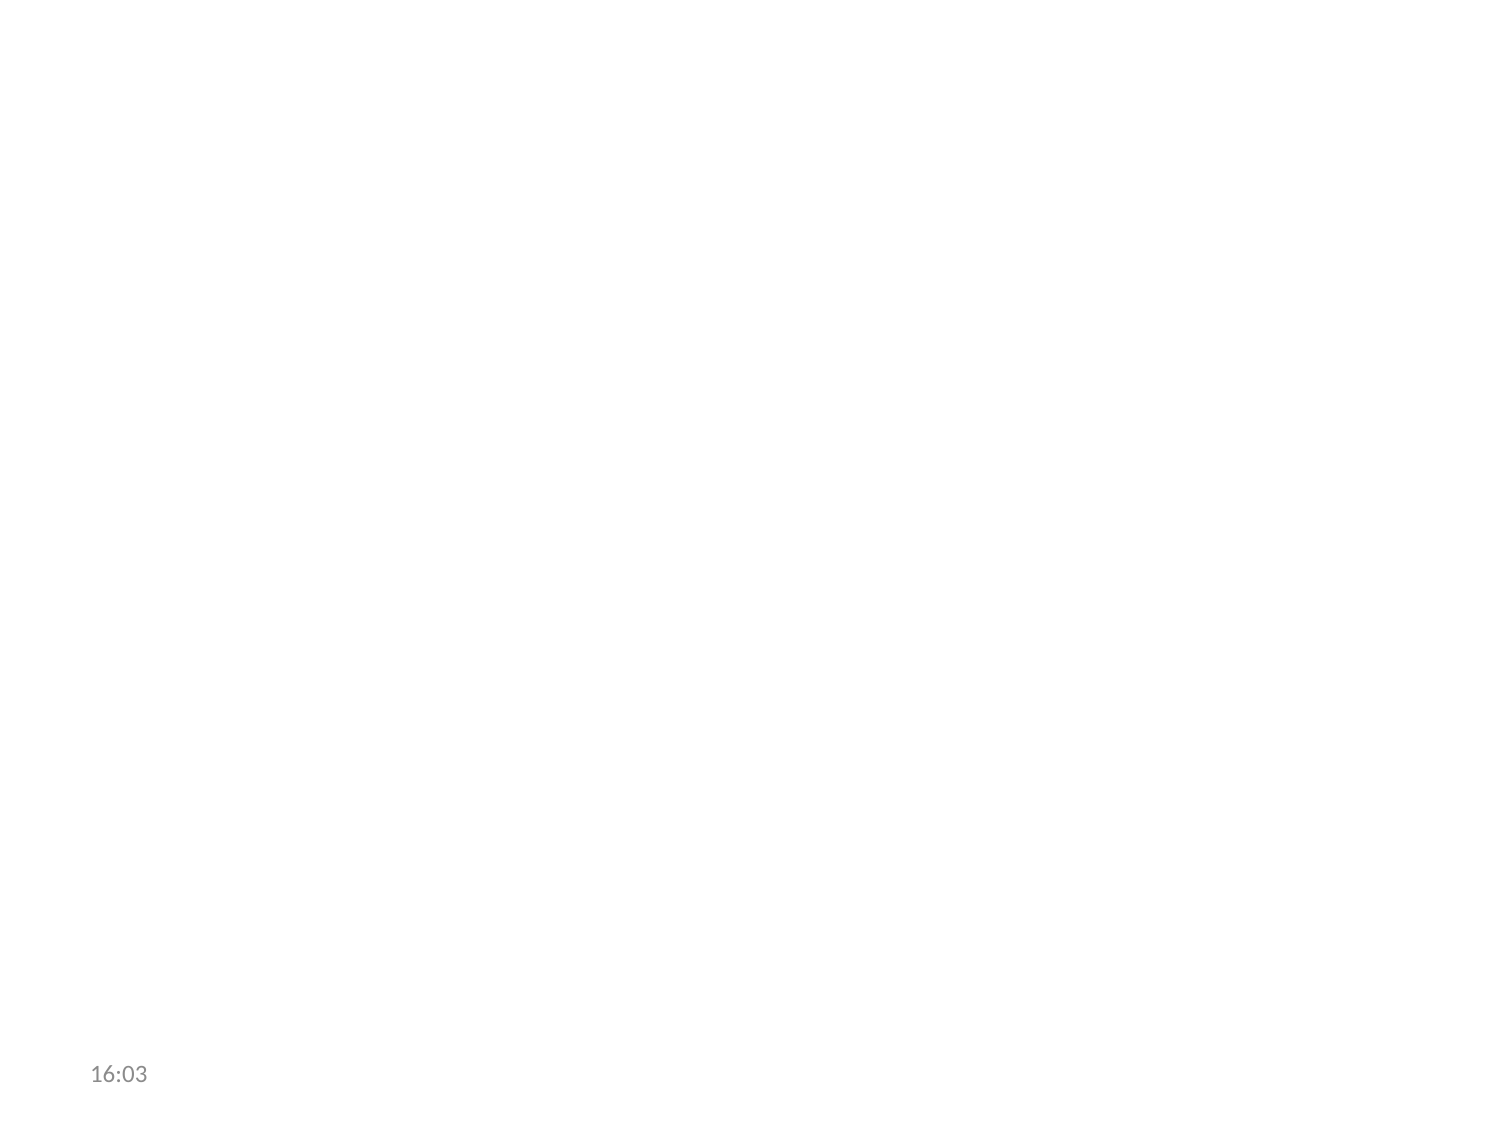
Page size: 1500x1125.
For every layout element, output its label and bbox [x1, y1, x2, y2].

slide_number [75, 1042, 425, 1103]
